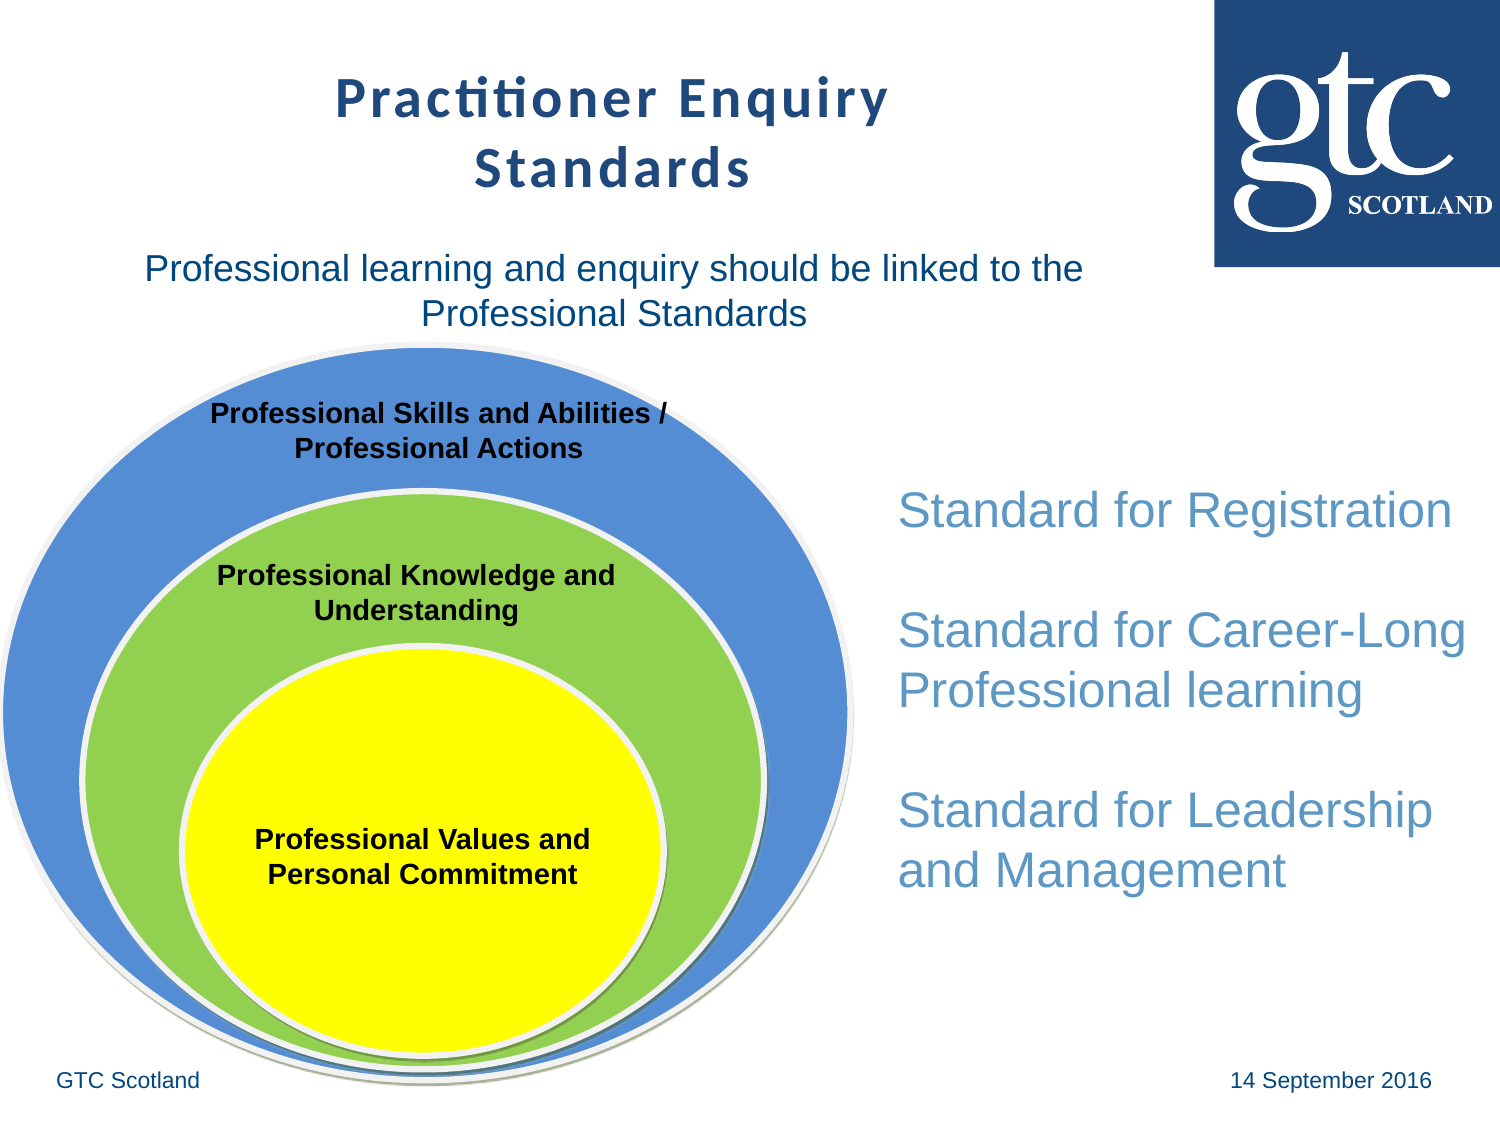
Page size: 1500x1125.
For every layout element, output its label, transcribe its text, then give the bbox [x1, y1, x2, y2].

text_box Professional learning and enquiry should be linked to the Professional Standards [64, 236, 1164, 341]
text_box Standard for Registration Standard for Career-Long Professional learning Standard for Leadership and Management [882, 470, 1492, 965]
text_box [0, 335, 851, 1081]
picture [1234, 51, 1492, 232]
title Practitioner Enquiry Standards [41, 51, 1188, 216]
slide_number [1074, 1058, 1447, 1102]
